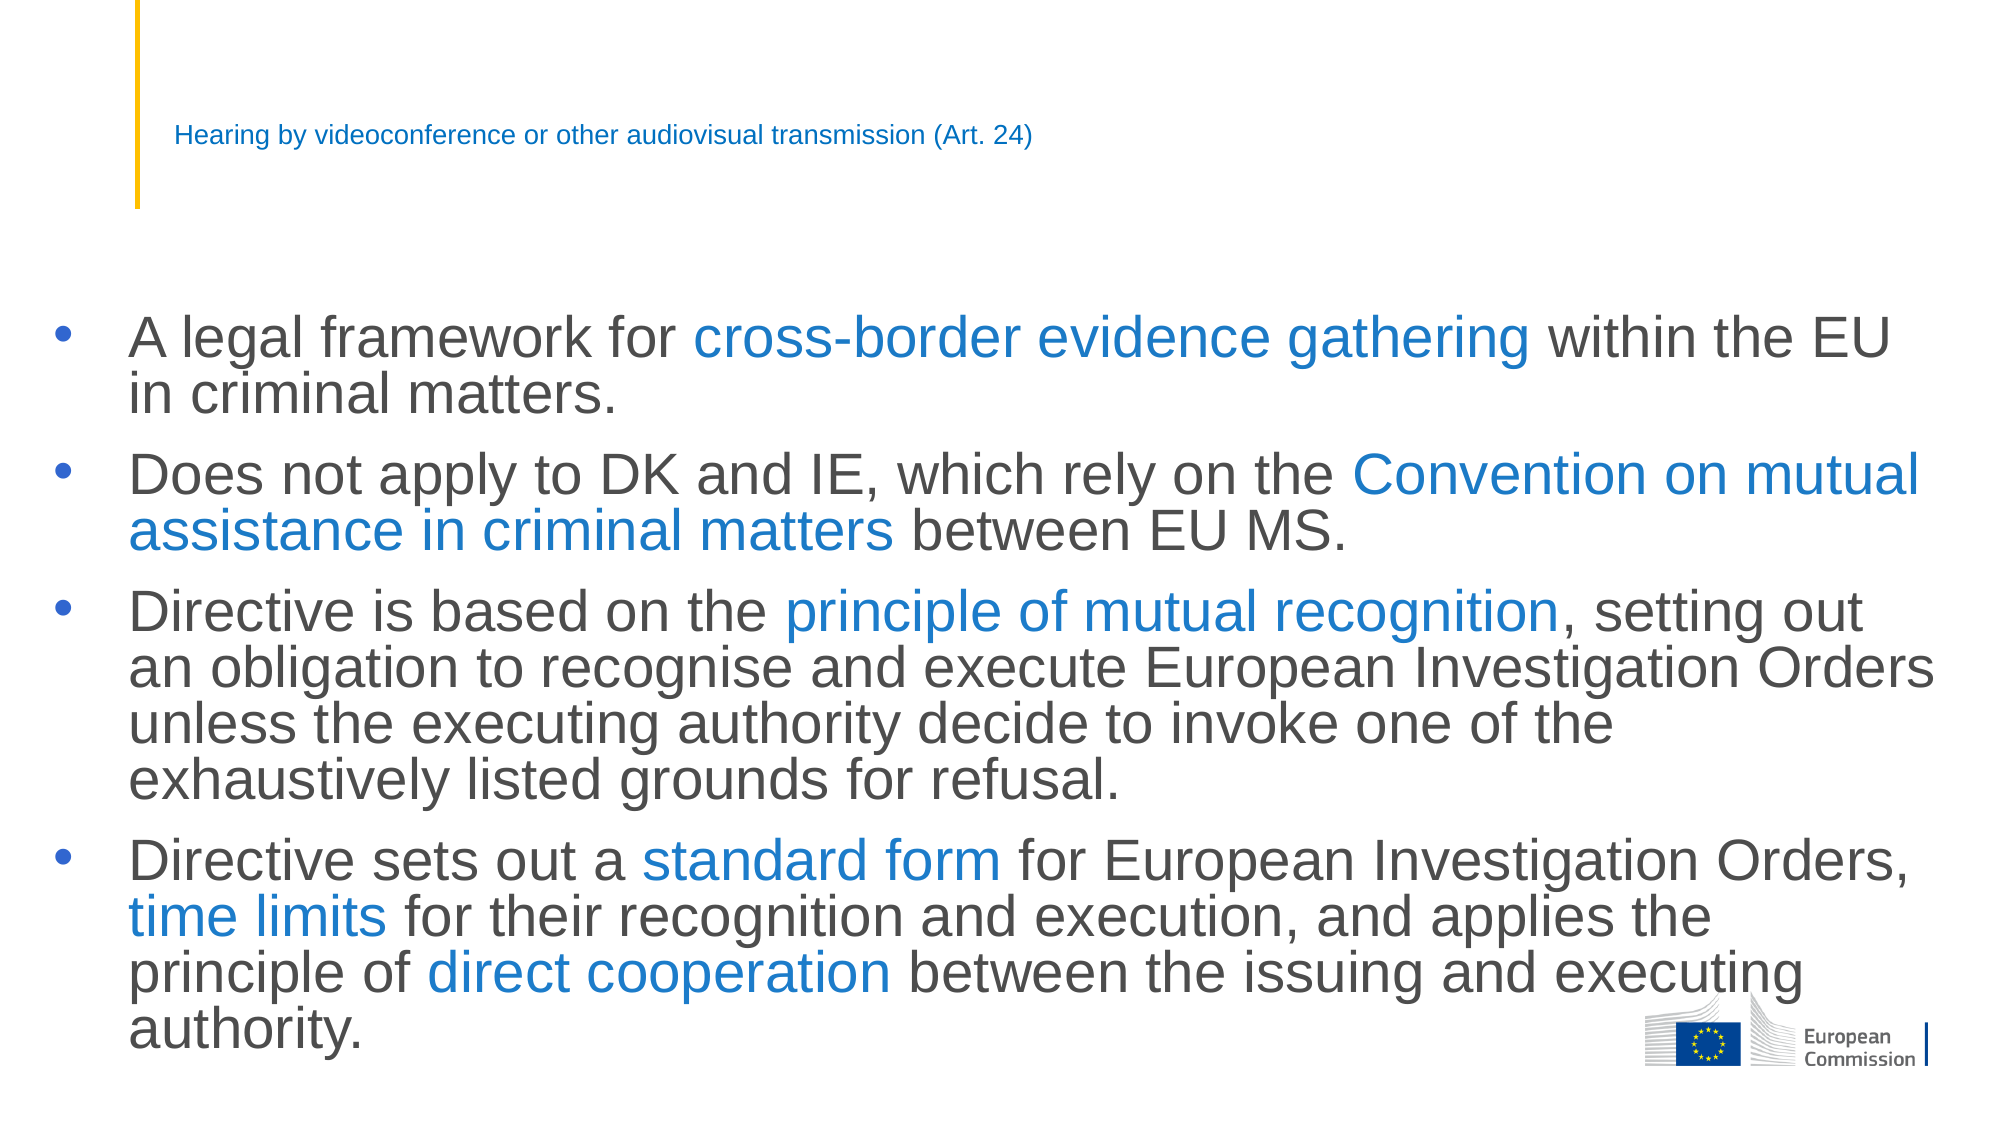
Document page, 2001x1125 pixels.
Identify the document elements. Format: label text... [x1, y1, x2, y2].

title Hearing by videoconference or other audiovisual transmission (Art. 24) [159, 24, 1957, 210]
text_box A legal framework for cross-border evidence gathering within the EU in criminal matters. Does not apply to DK and IE, which rely on the Convention on mutual assistance in criminal matters between EU MS. Directive is based on the principle of mutual recognition, setting out an obligation to recognise and execute European Investigation Orders unless the executing authority decide to invoke one of the exhaustively listed grounds for refusal. Directive sets out a standard form for European Investigation Orders, time limits for their recognition and execution, and applies the principle of direct cooperation between the issuing and executing authority. [38, 210, 1957, 1125]
